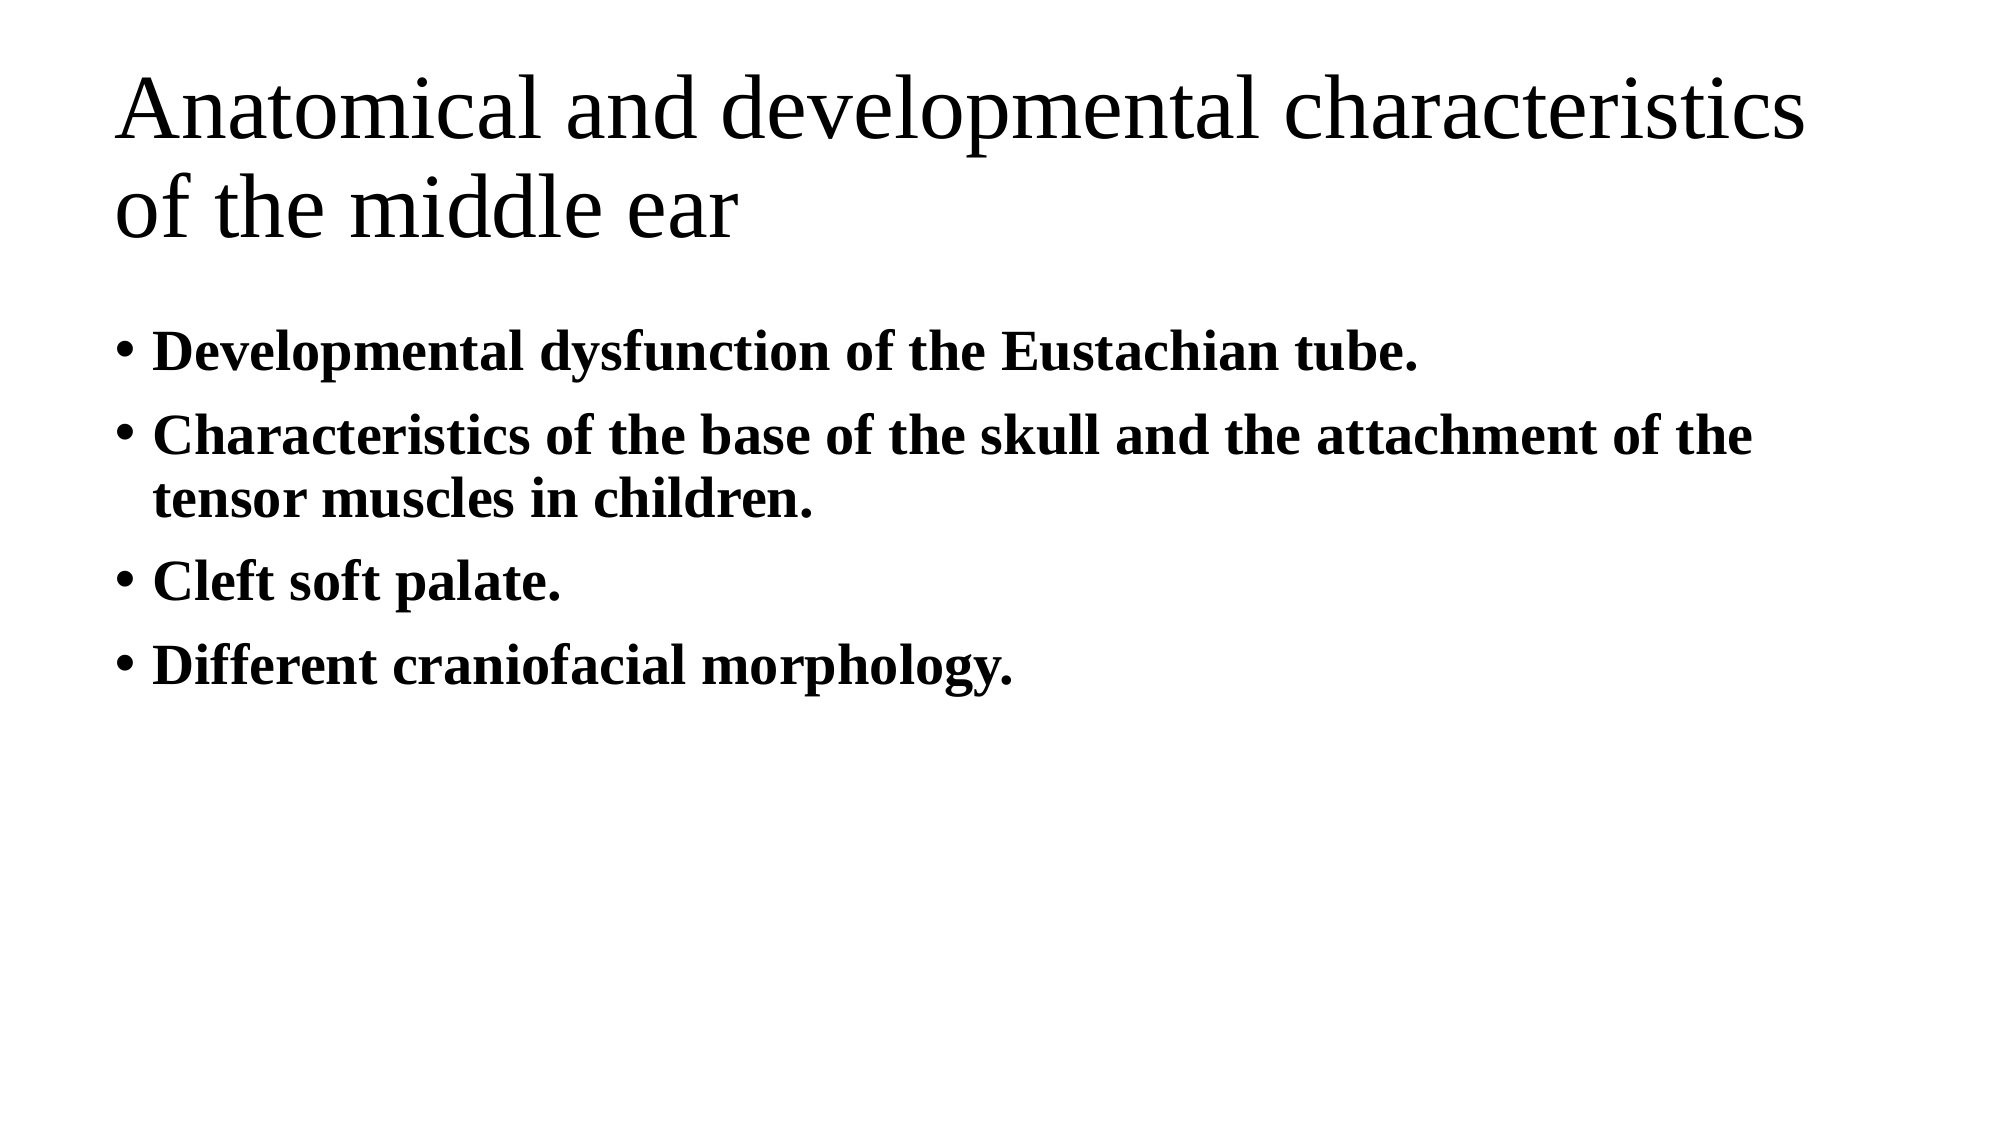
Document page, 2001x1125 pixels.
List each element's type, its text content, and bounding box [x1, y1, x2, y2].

list Developmental dysfunction of the Eustachian tube. Characteristics of the base of the skull and the attachment of the tensor muscles in children. Cleft soft palate. Different craniofacial morphology. [99, 312, 1900, 1000]
title Anatomical and developmental characteristics of the middle ear [99, 6, 1900, 312]
